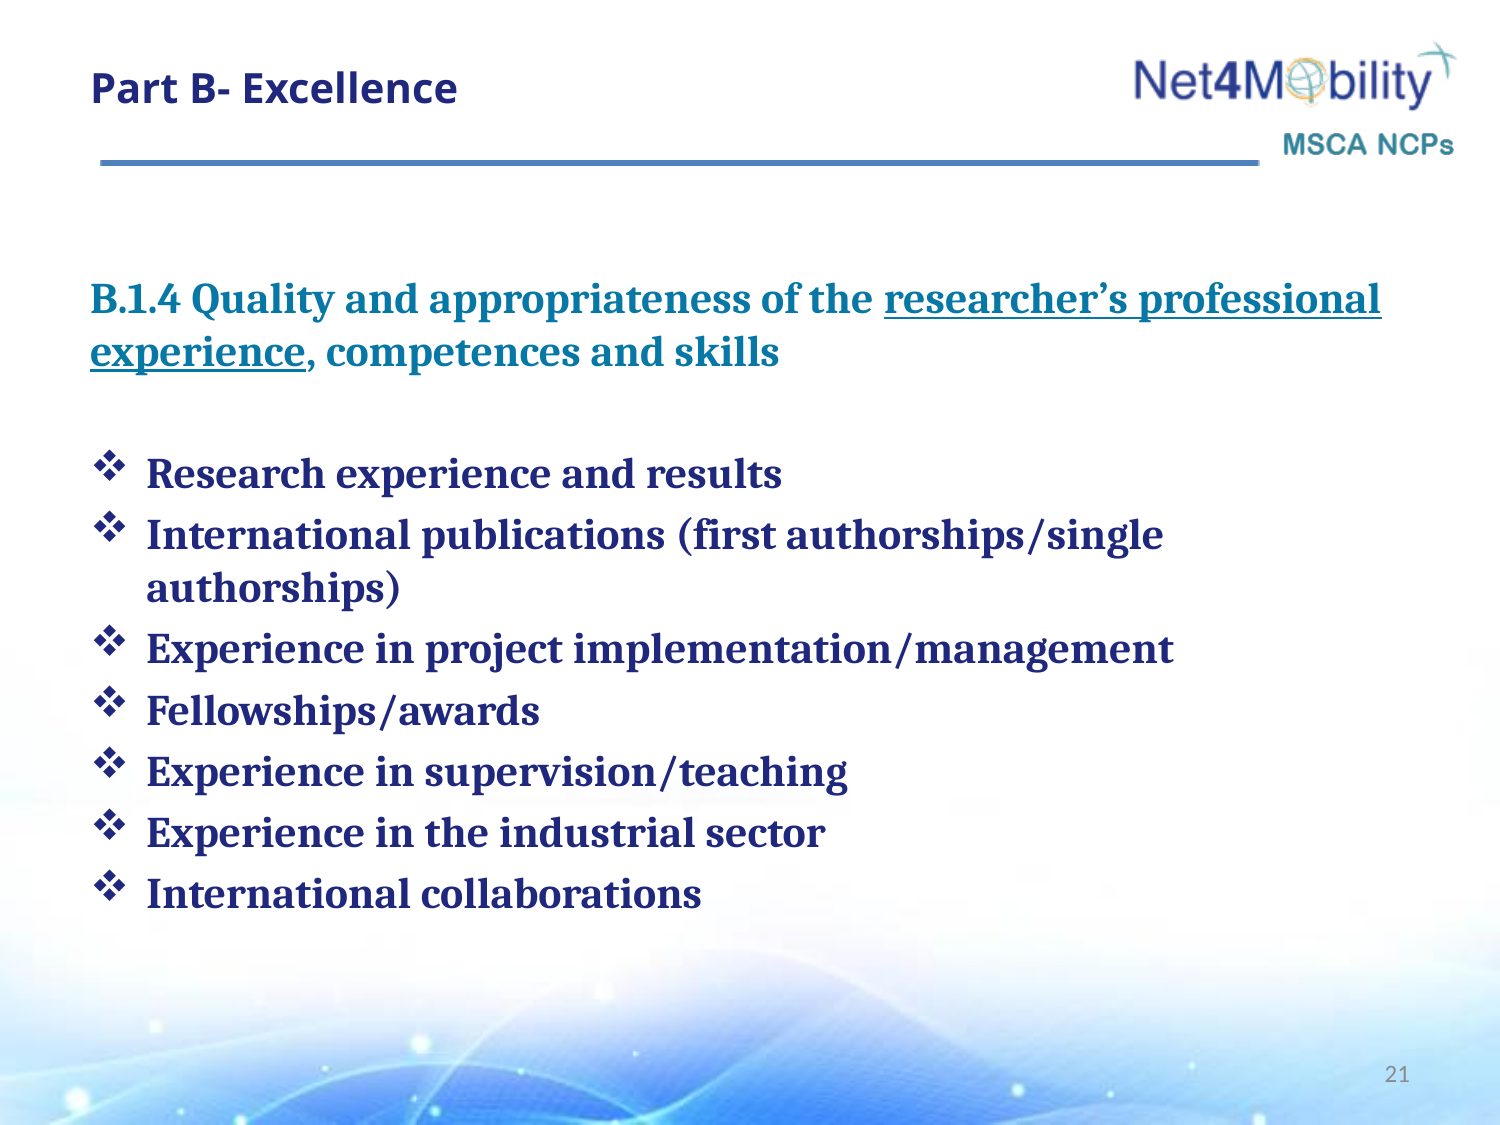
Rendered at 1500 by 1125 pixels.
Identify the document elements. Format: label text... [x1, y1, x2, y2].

title Part B- Excellence [75, 30, 1093, 144]
slide_number 21 [1074, 1042, 1425, 1103]
picture [0, 0, 1500, 1125]
list B.1.4 Quality and appropriateness of the researcher’s professional experience, competences and skills Research experience and results International publications (first authorships/single authorships) Experience in project implementation/management Fellowships/awards Experience in supervision/teaching Experience in the industrial sector International collaborations [75, 262, 1425, 1005]
